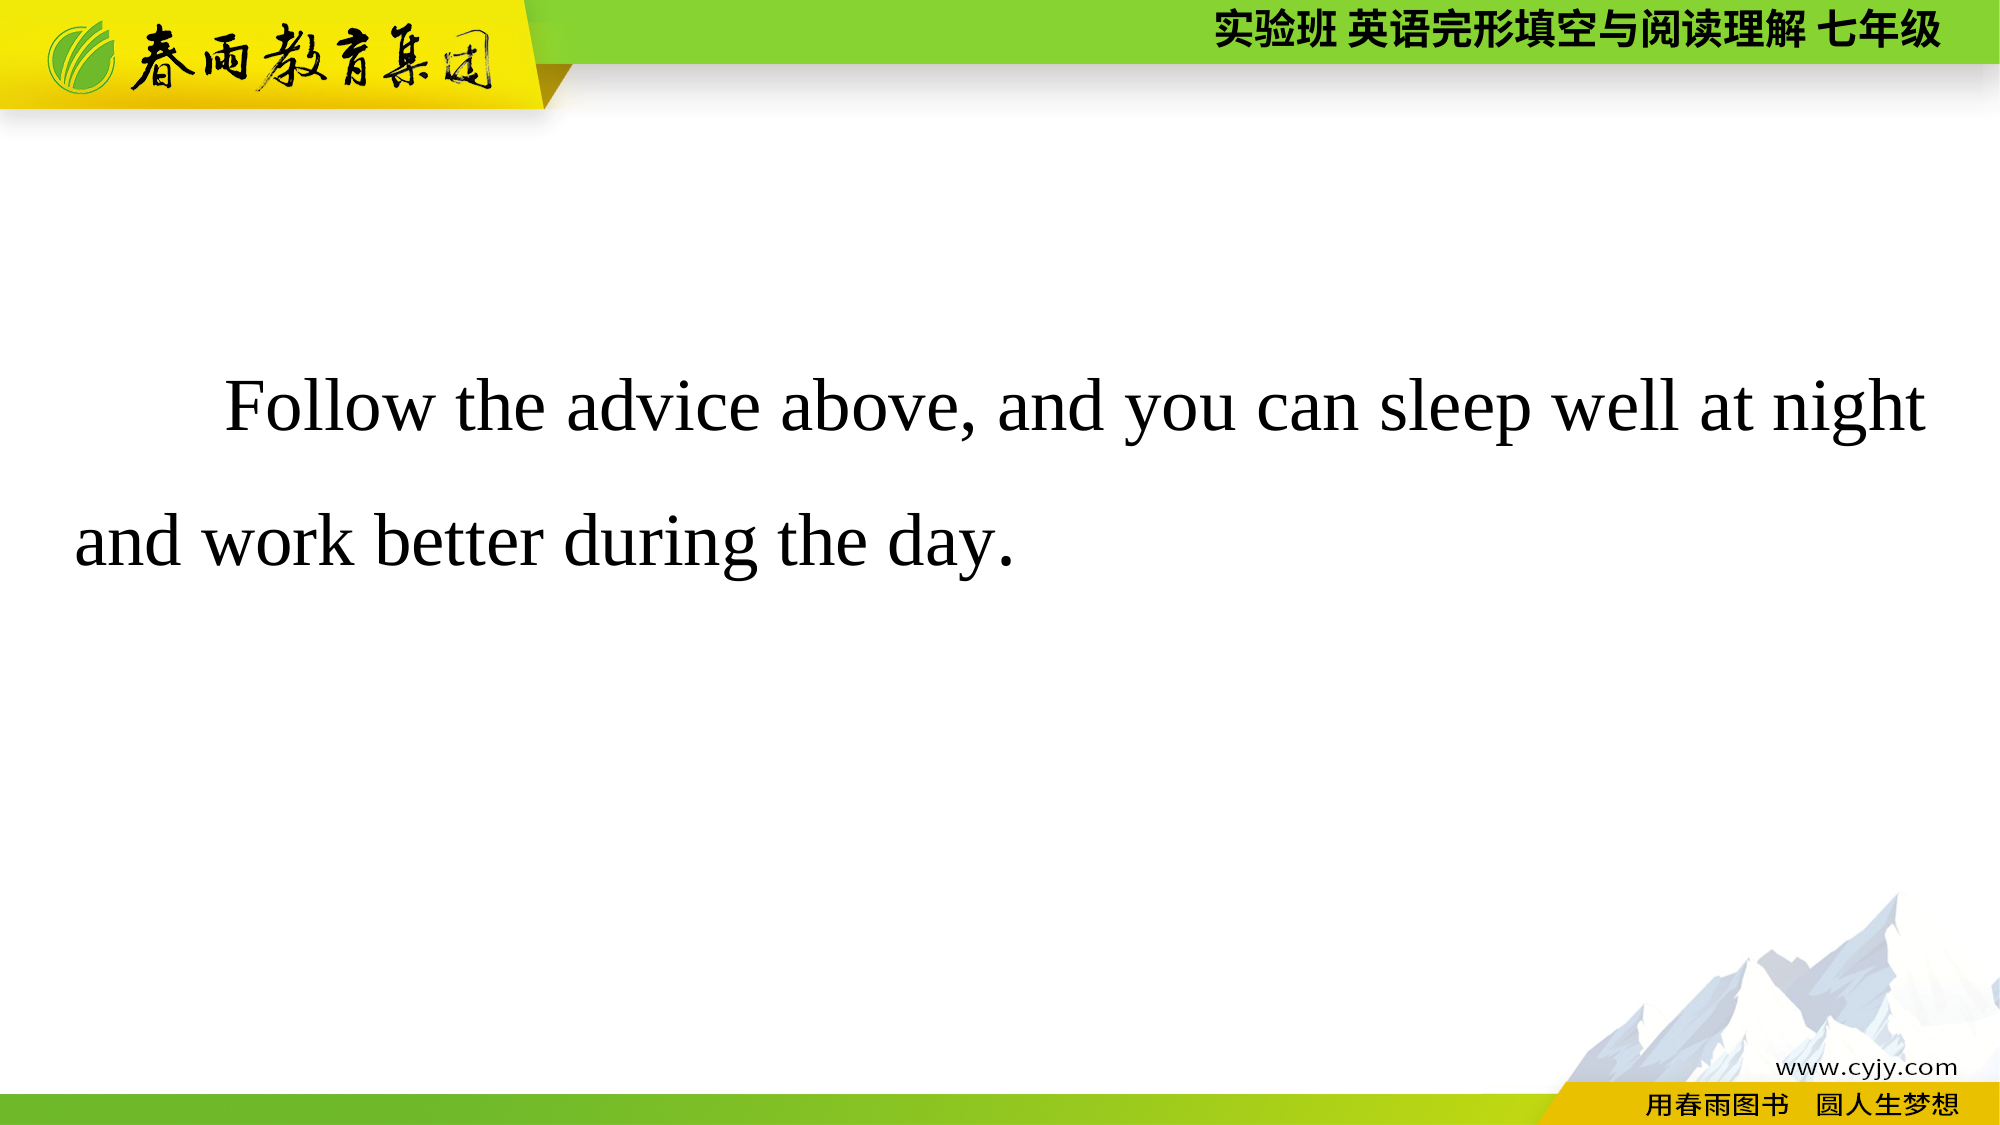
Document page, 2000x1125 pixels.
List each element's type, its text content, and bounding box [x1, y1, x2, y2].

list Follow the advice above, and you can sleep well at night and work better during the day. [59, 302, 1944, 574]
picture [0, 0, 2000, 1125]
